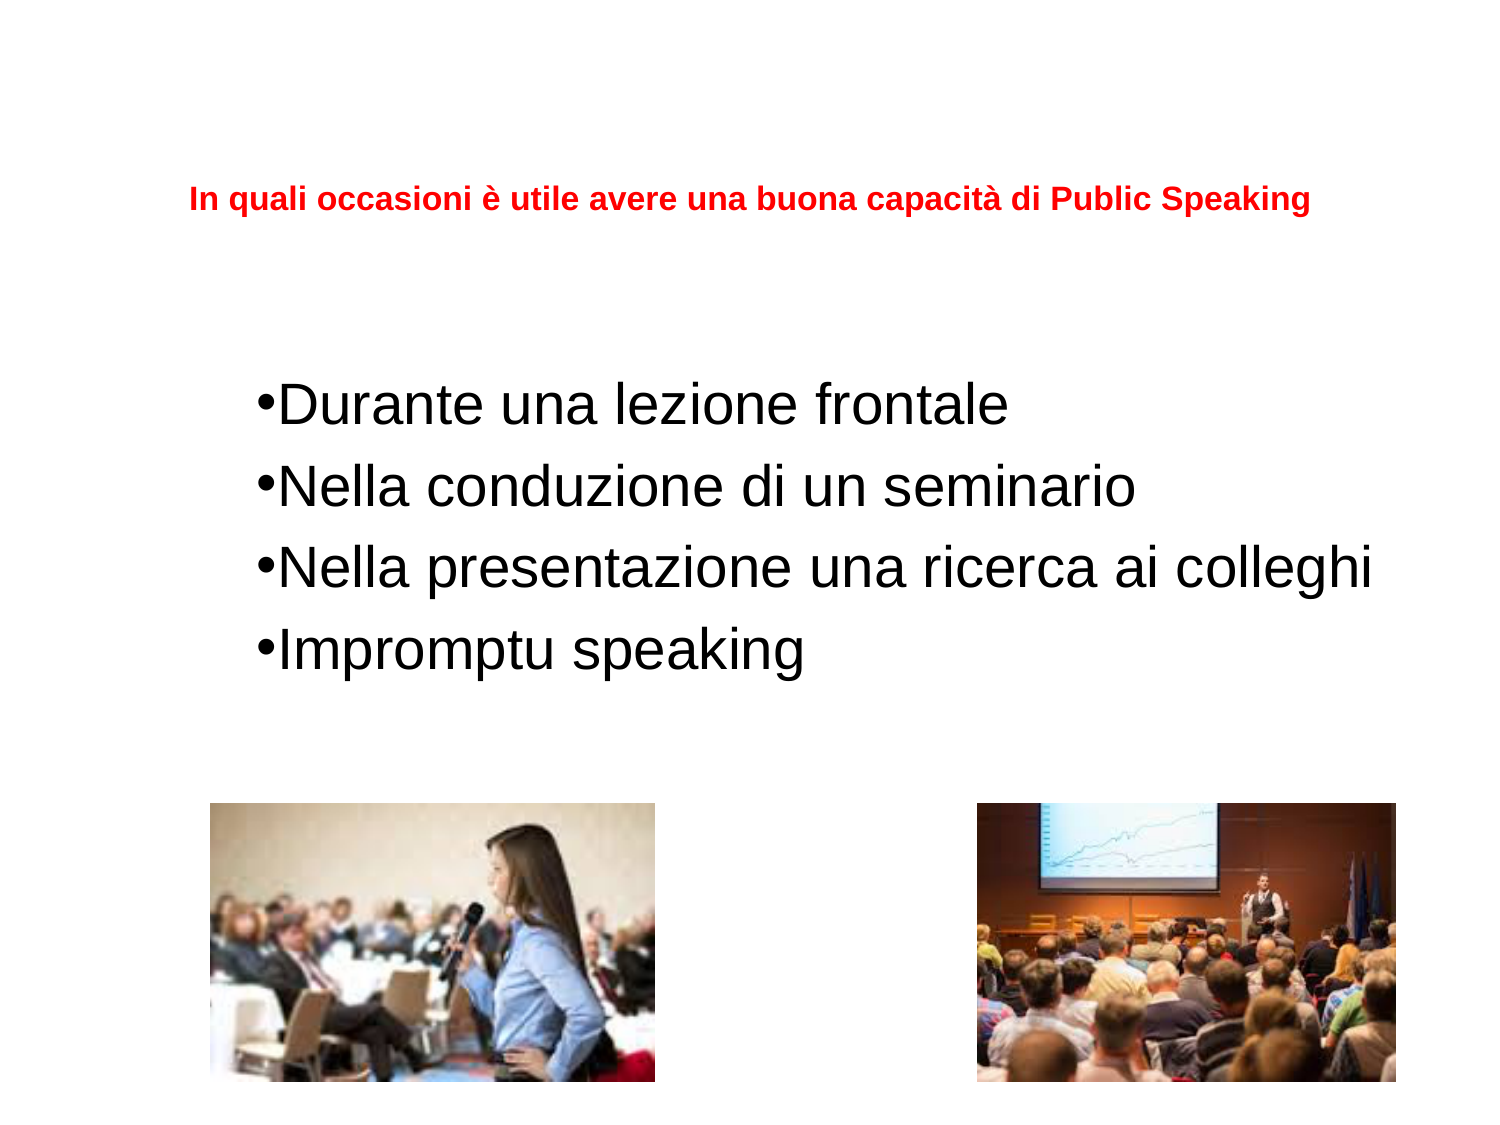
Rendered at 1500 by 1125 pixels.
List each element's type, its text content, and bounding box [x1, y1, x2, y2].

picture [210, 803, 655, 1082]
title In quali occasioni è utile avere una buona capacità di Public Speaking [75, 118, 1425, 307]
picture [977, 803, 1396, 1082]
list Durante una lezione frontale Nella conduzione di un seminario Nella presentazione una ricerca ai colleghi Impromptu speaking [241, 267, 1412, 956]
